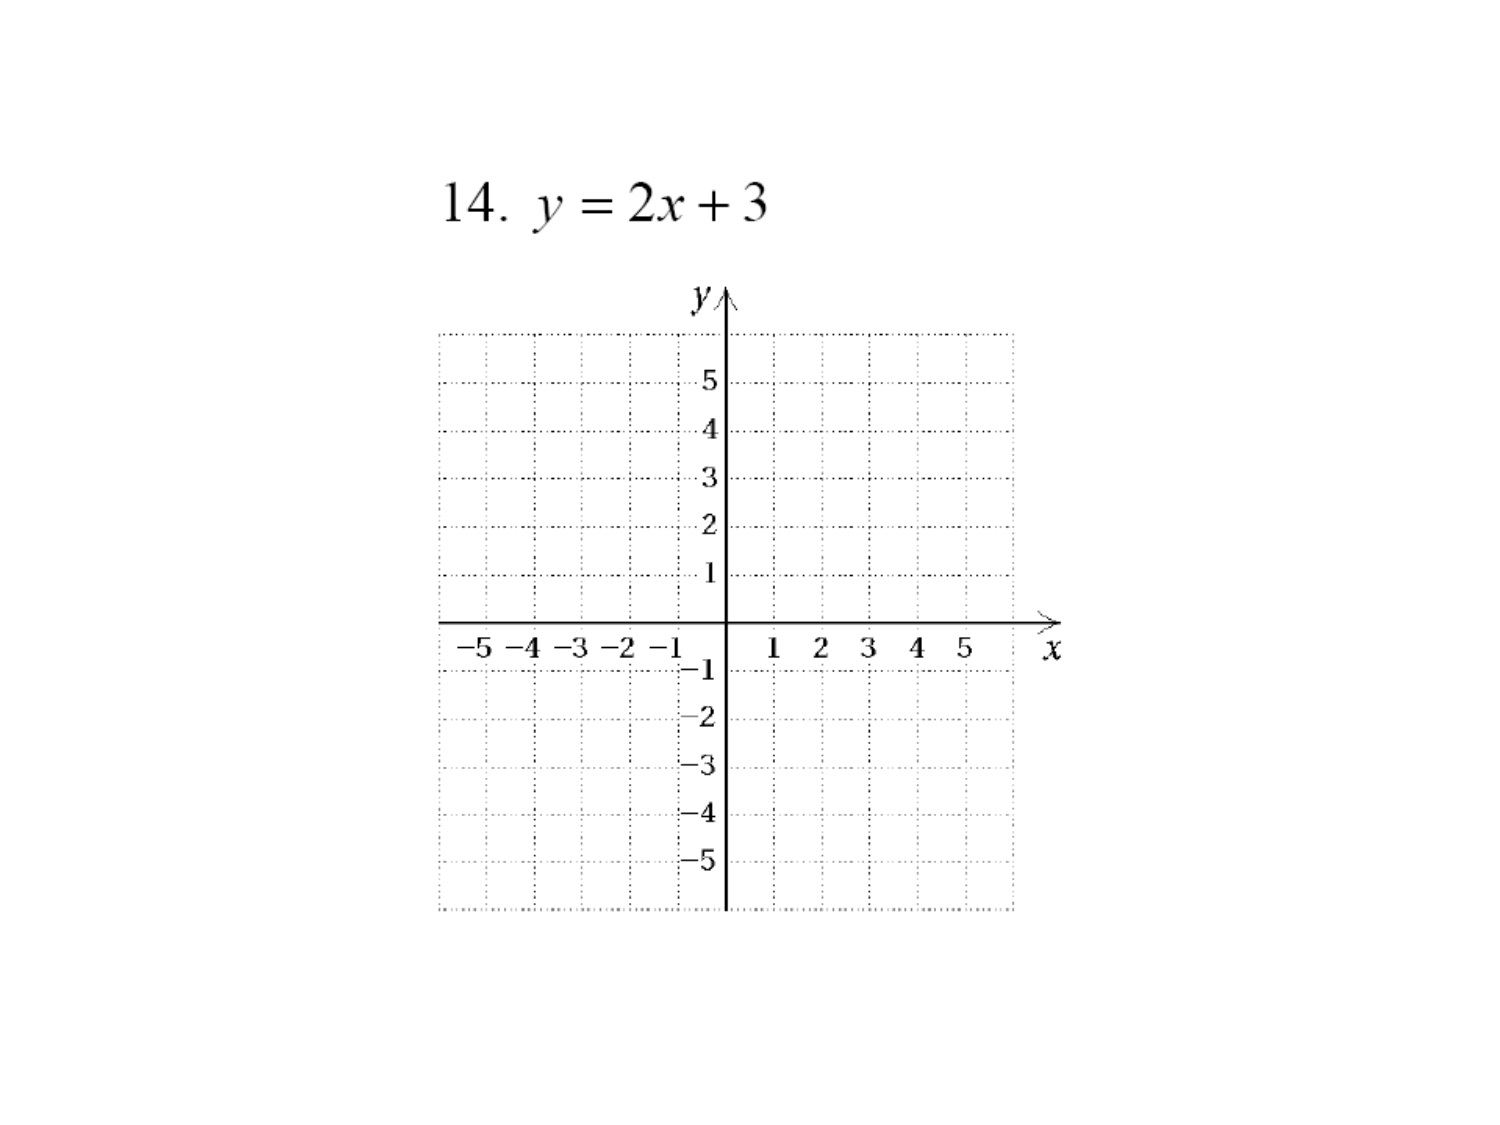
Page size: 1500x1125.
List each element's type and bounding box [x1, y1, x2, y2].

picture [416, 176, 1083, 949]
